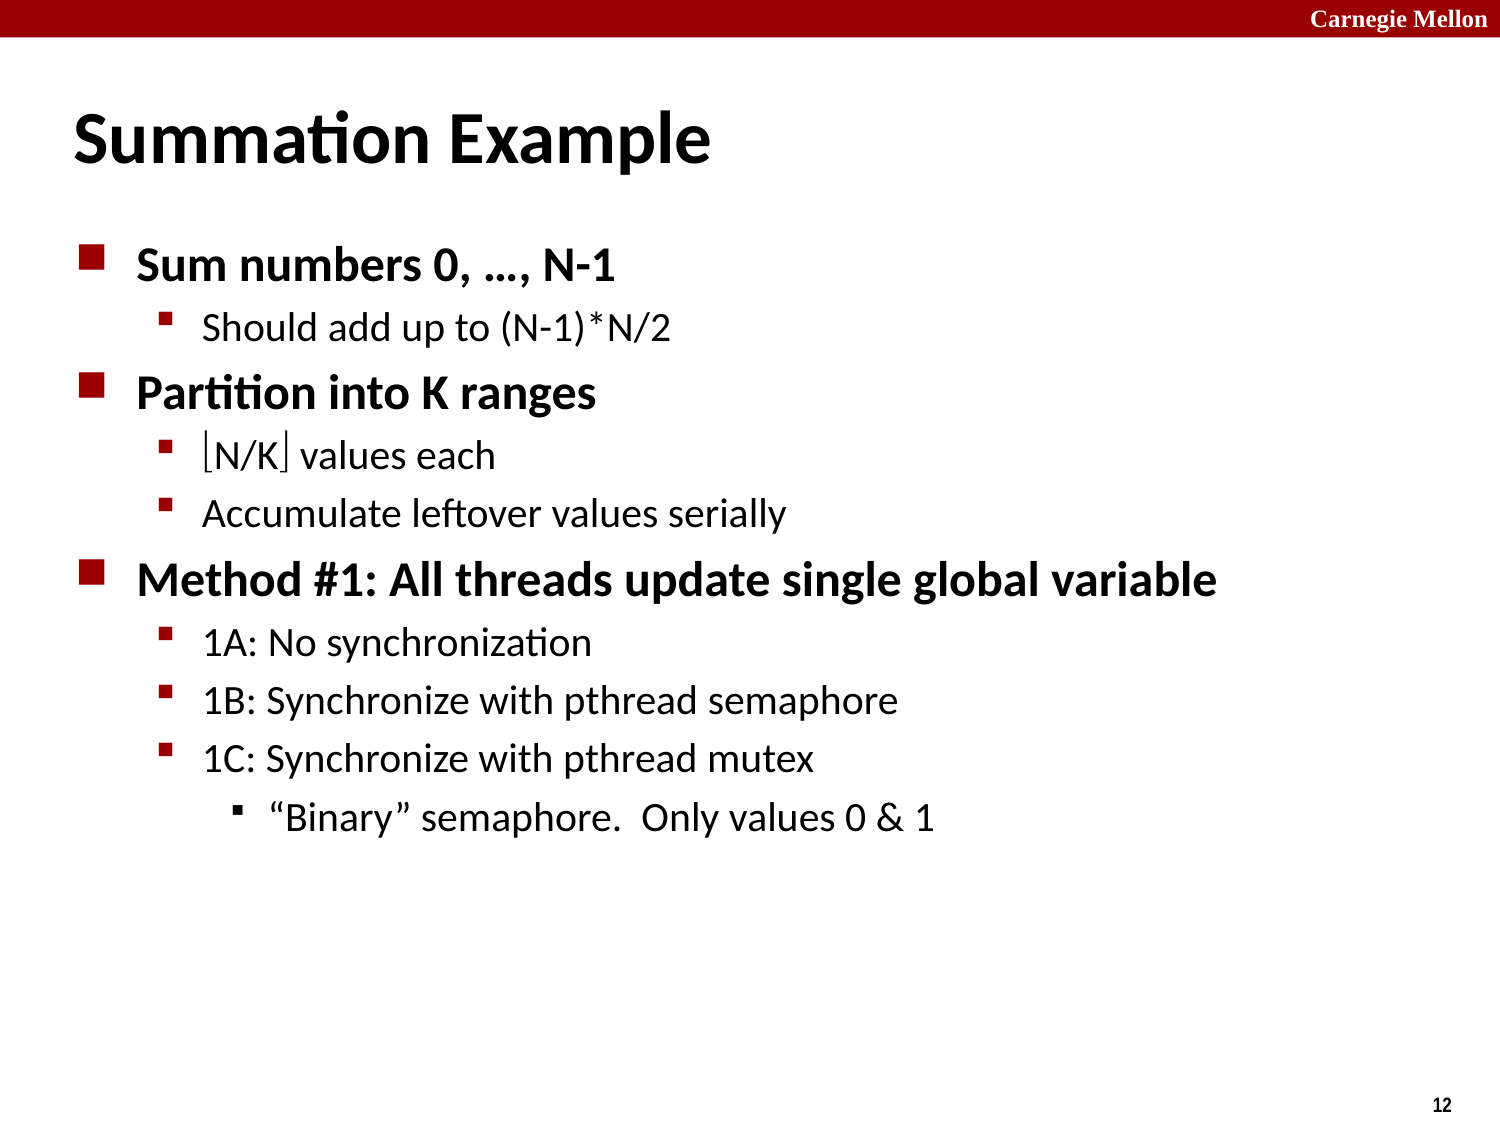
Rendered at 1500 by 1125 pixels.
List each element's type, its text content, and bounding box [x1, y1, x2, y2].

title Summation Example [58, 71, 1305, 197]
list Sum numbers 0, …, N-1 Should add up to (N-1)*N/2 Partition into K ranges N/K values each Accumulate leftover values serially Method #1: All threads update single global variable 1A: No synchronization 1B: Synchronize with pthread semaphore 1C: Synchronize with pthread mutex “Binary” semaphore. Only values 0 & 1 [64, 223, 1361, 988]
